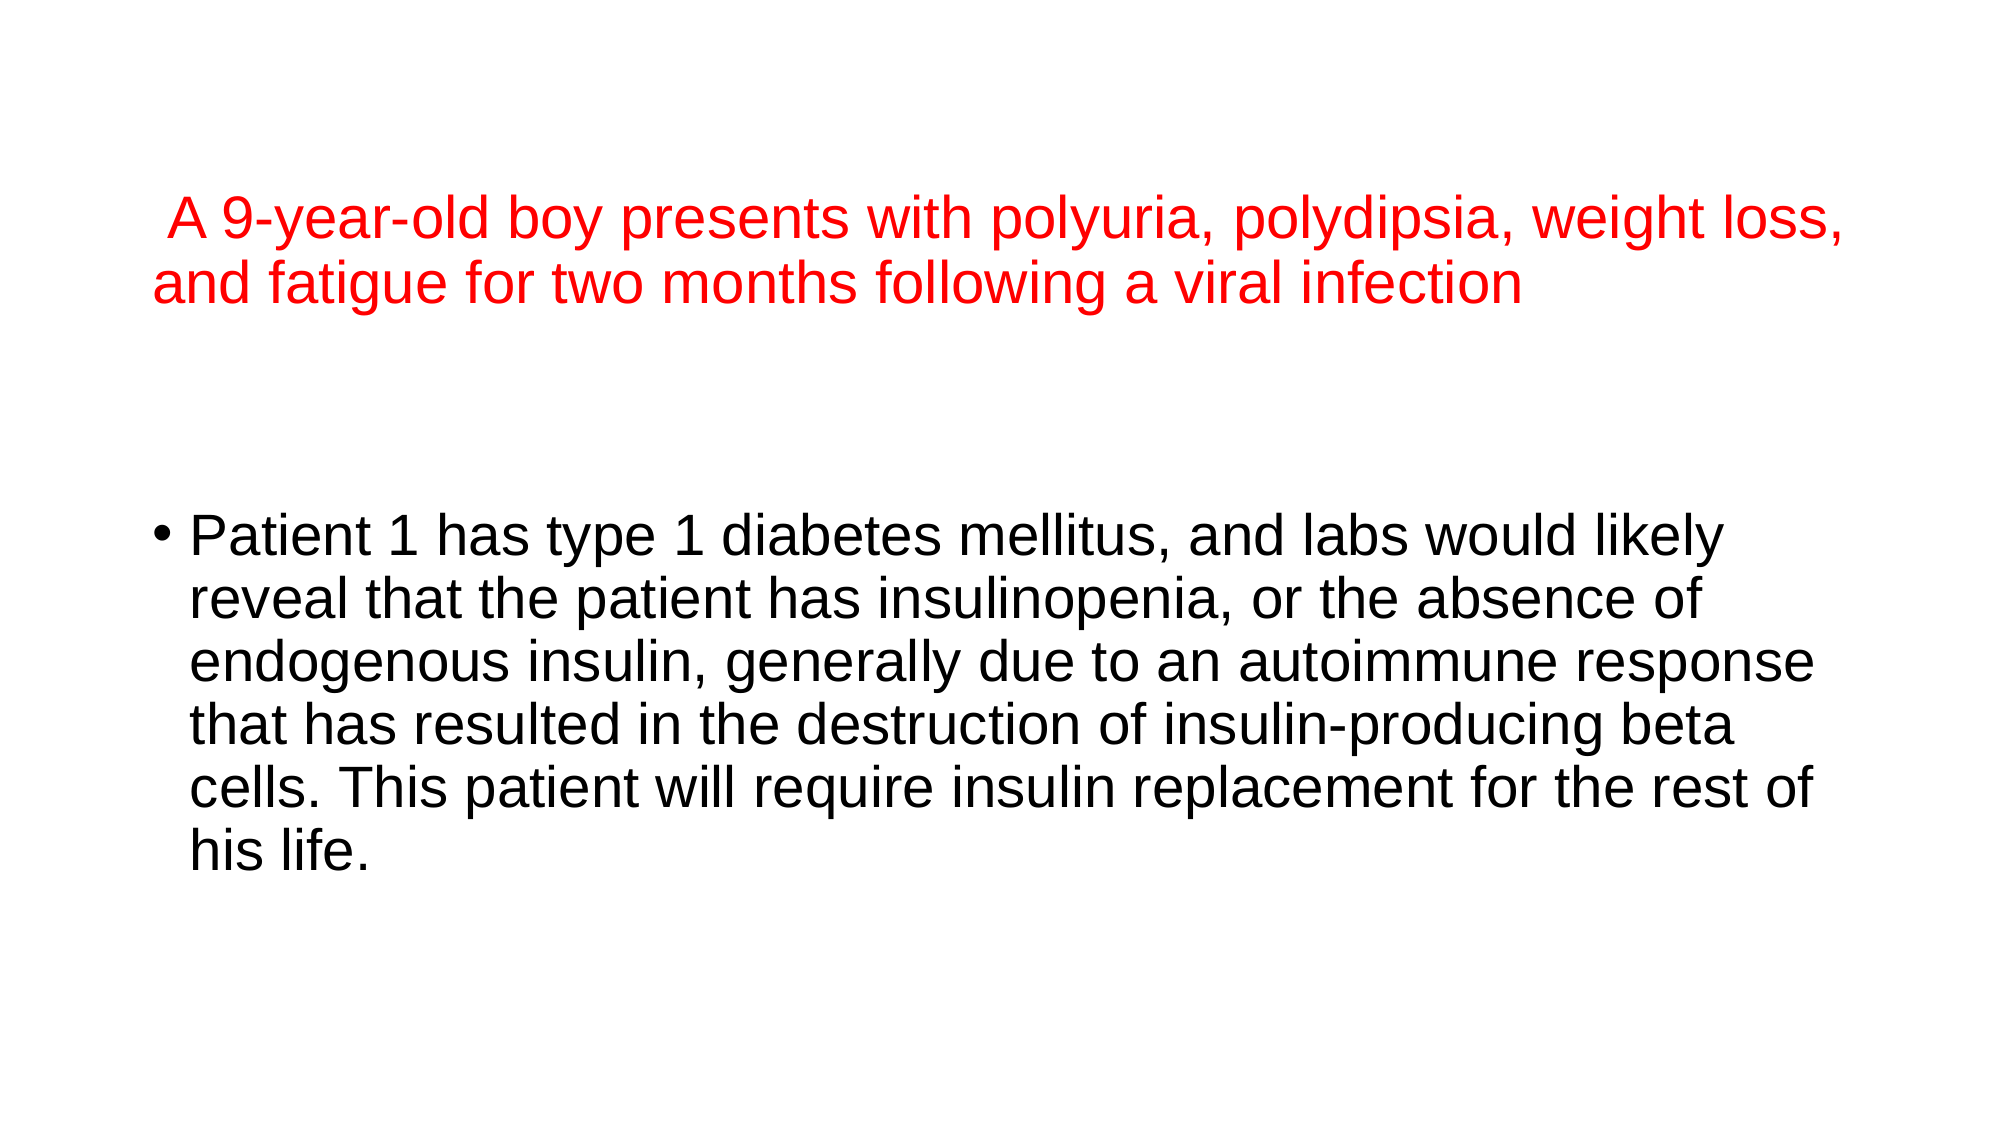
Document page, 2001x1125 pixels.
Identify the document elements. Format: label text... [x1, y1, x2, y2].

list Patient 1 has type 1 diabetes mellitus, and labs would likely reveal that the patient has insulinopenia, or the absence of endogenous insulin, generally due to an autoimmune response that has resulted in the destruction of insulin-producing beta cells. This patient will require insulin replacement for the rest of his life. [137, 497, 1863, 861]
title A 9-year-old boy presents with polyuria, polydipsia, weight loss, and fatigue for two months following a viral infection [137, 178, 1863, 397]
